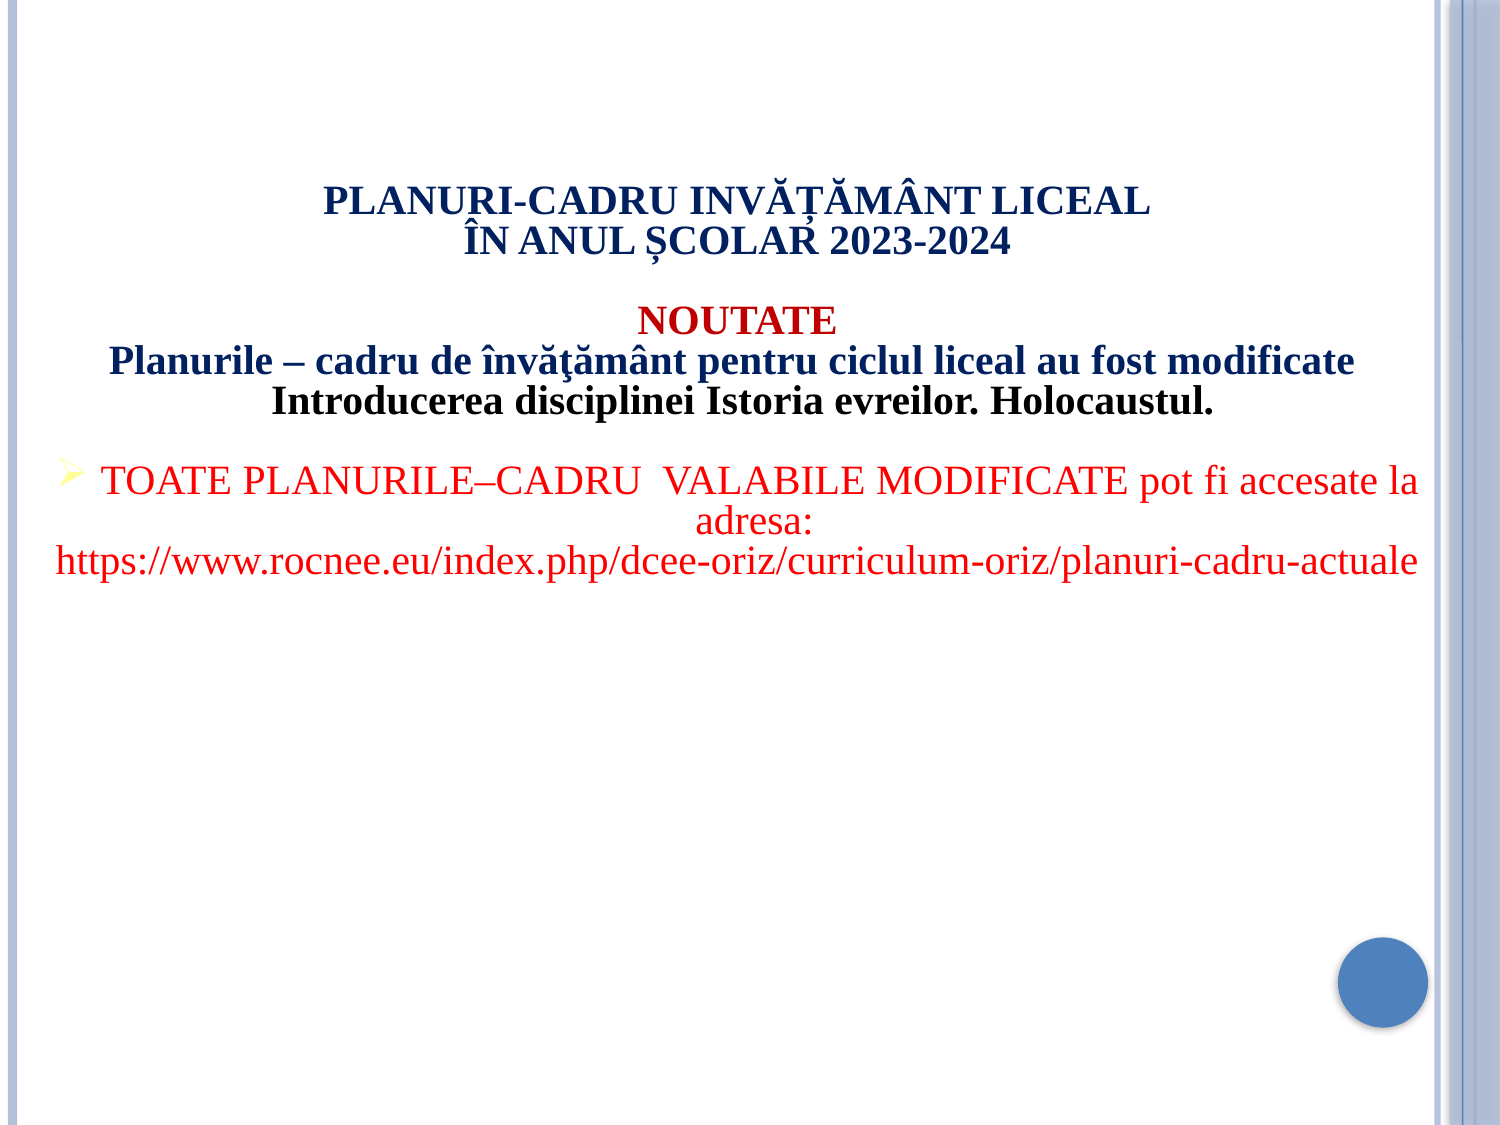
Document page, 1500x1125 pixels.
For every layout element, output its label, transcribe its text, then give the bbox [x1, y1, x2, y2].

slide_number [1333, 990, 1434, 1026]
text_box PLANURI-CADRU INVĂȚĂMÂNT LICEAL ÎN ANUL ȘCOLAR 2023-2024 NOUTATE Planurile – cadru de învăţământ pentru ciclul liceal au fost modificate Introducerea disciplinei Istoria evreilor. Holocaustul. TOATE PLANURILE–CADRU VALABILE MODIFICATE pot fi accesate la adresa: https://www.rocnee.eu/index.php/dcee-oriz/curriculum-oriz/planuri-cadru-actuale [24, 174, 1450, 990]
